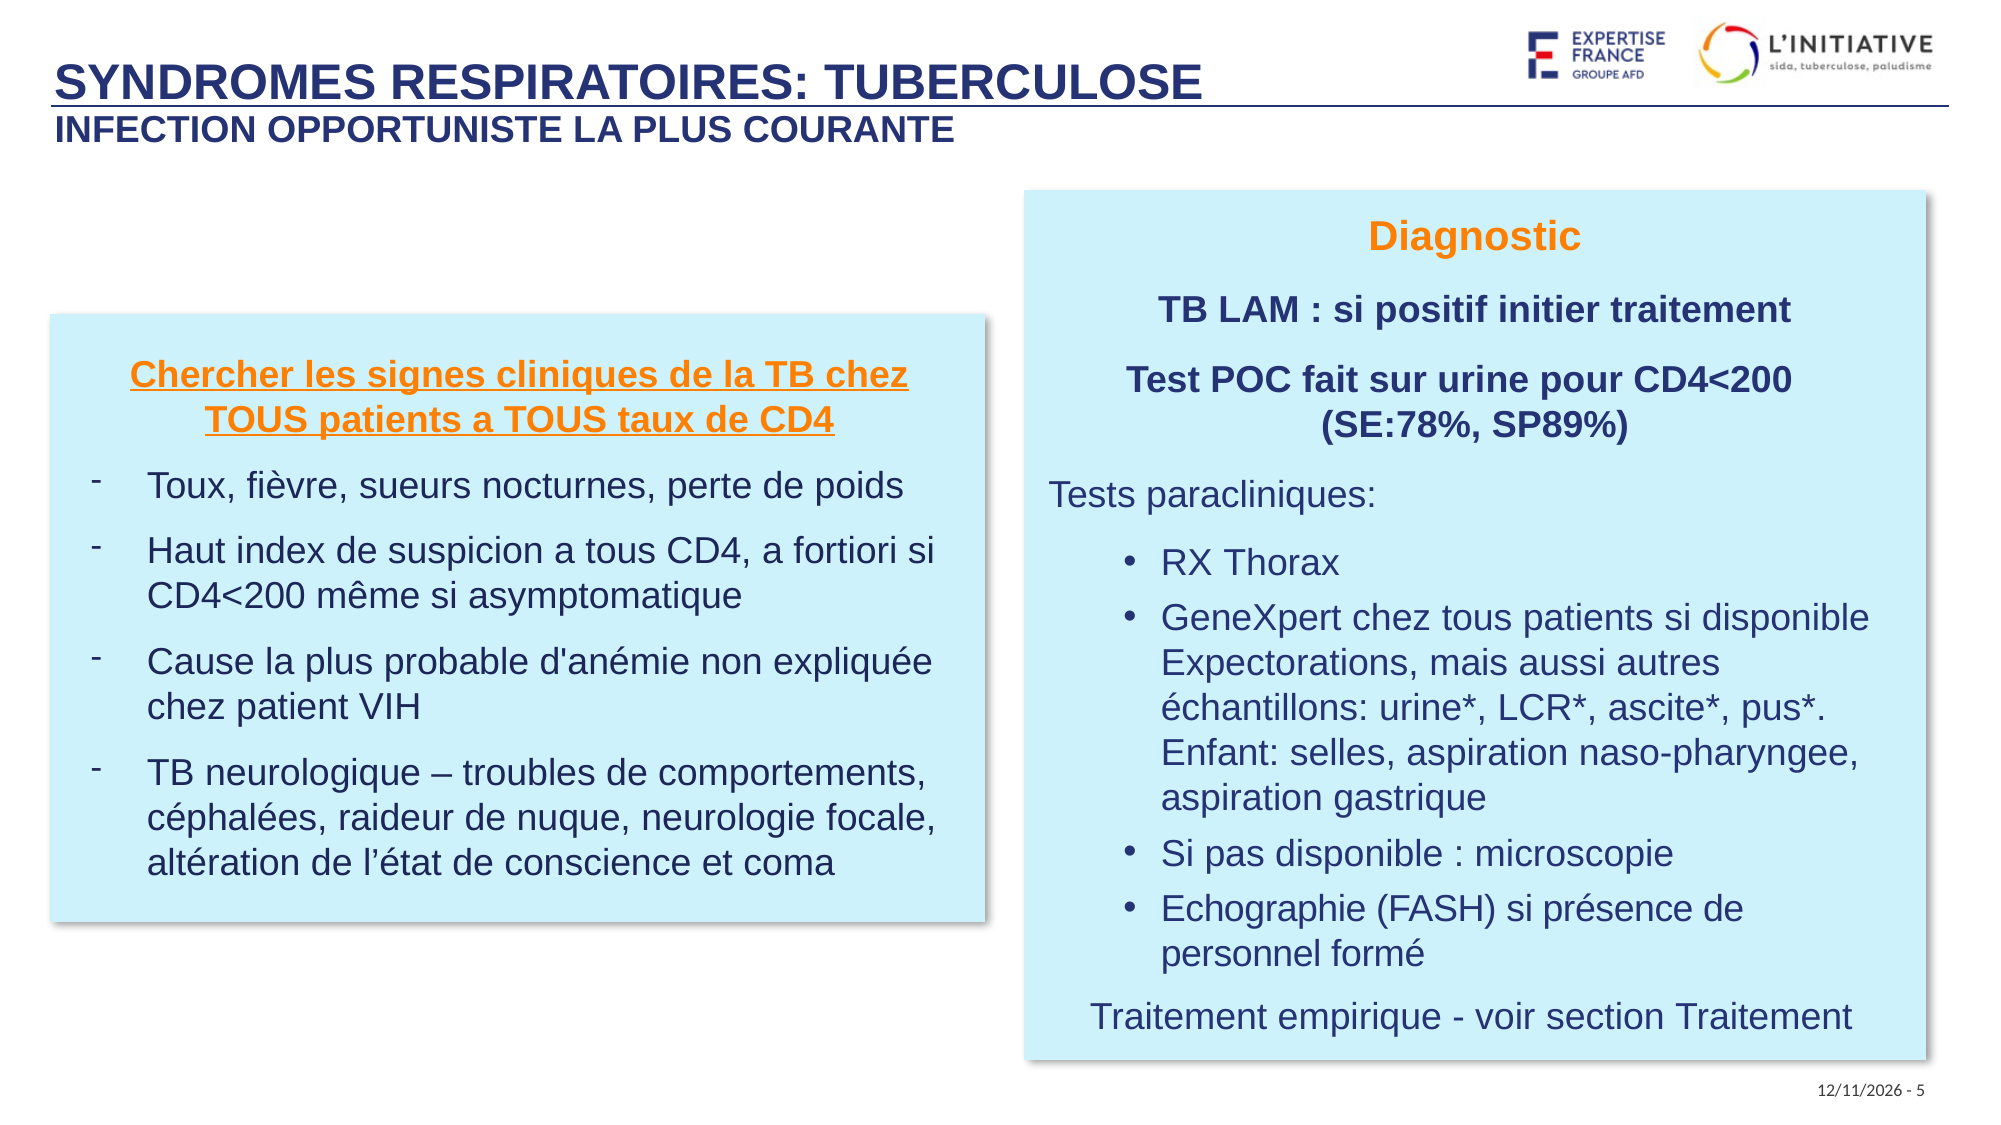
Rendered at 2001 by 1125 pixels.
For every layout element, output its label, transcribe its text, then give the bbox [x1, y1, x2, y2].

text_box [50, 314, 985, 922]
title Syndromes respiratoires: tuberculose Infection OPPORTUNISTE LA PLUS COURANTE [39, 23, 1446, 158]
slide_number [742, 1058, 1940, 1119]
picture [1514, 0, 1956, 106]
text_box [1024, 190, 1926, 1060]
list Chercher les signes cliniques de la TB chez TOUS patients a TOUS taux de CD4 Toux, fièvre, sueurs nocturnes, perte de poids Haut index de suspicion a tous CD4, a fortiori si CD4<200 même si asymptomatique Cause la plus probable d'anémie non expliquée chez patient VIH TB neurologique – troubles de comportements, céphalées, raideur de nuque, neurologie focale, altération de l’état de conscience et coma [75, 342, 964, 894]
text_box Diagnostic TB LAM : si positif initier traitement Test POC fait sur urine pour CD4<200 (SE:78%, SP89%) Tests paracliniques: RX Thorax GeneXpert chez tous patients si disponible Expectorations, mais aussi autres échantillons: urine*, LCR*, ascite*, pus*. Enfant: selles, aspiration naso-pharyngee, aspiration gastrique Si pas disponible : microscopie Echographie (FASH) si présence de personnel formé Traitement empirique - voir section Traitement [1033, 207, 1917, 1043]
